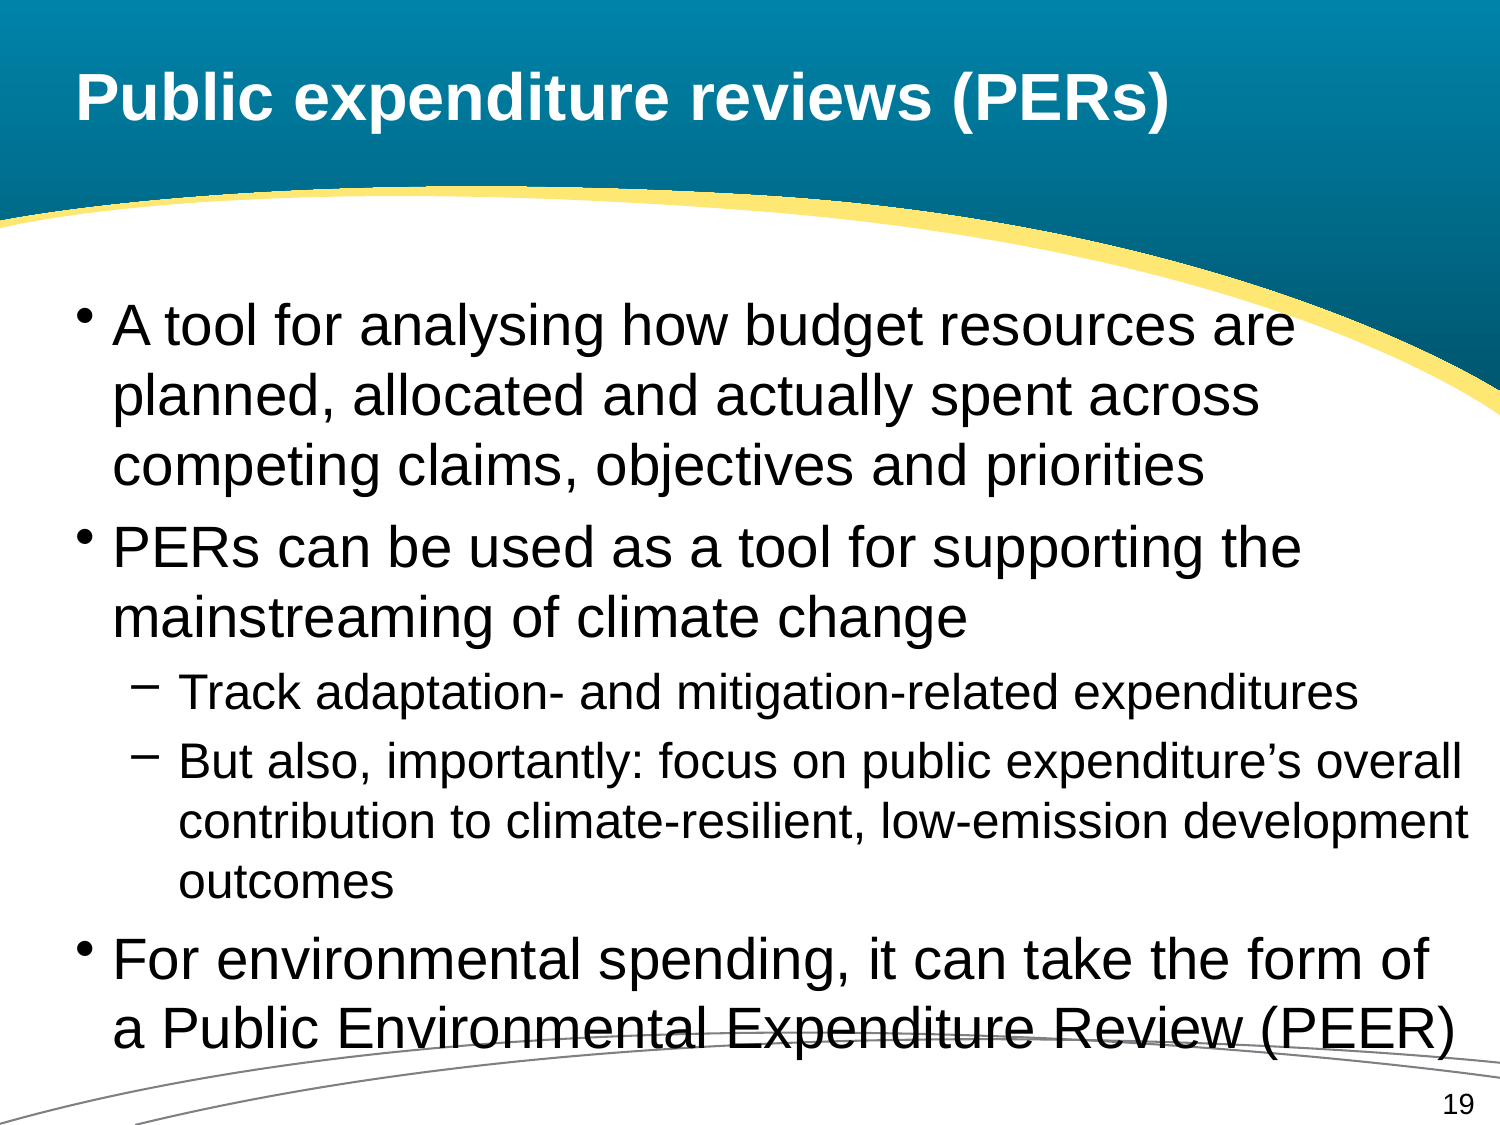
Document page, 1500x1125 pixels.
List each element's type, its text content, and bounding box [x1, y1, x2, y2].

slide_number 19 [1124, 1084, 1476, 1113]
title Public expenditure reviews (PERs) [74, 0, 1476, 188]
list A tool for analysing how budget resources are planned, allocated and actually spent across competing claims, objectives and priorities PERs can be used as a tool for supporting the mainstreaming of climate change Track adaptation- and mitigation-related expenditures But also, importantly: focus on public expenditure’s overall contribution to climate-resilient, low-emission development outcomes For environmental spending, it can take the form of a Public Environmental Expenditure Review (PEER) [74, 287, 1476, 1076]
